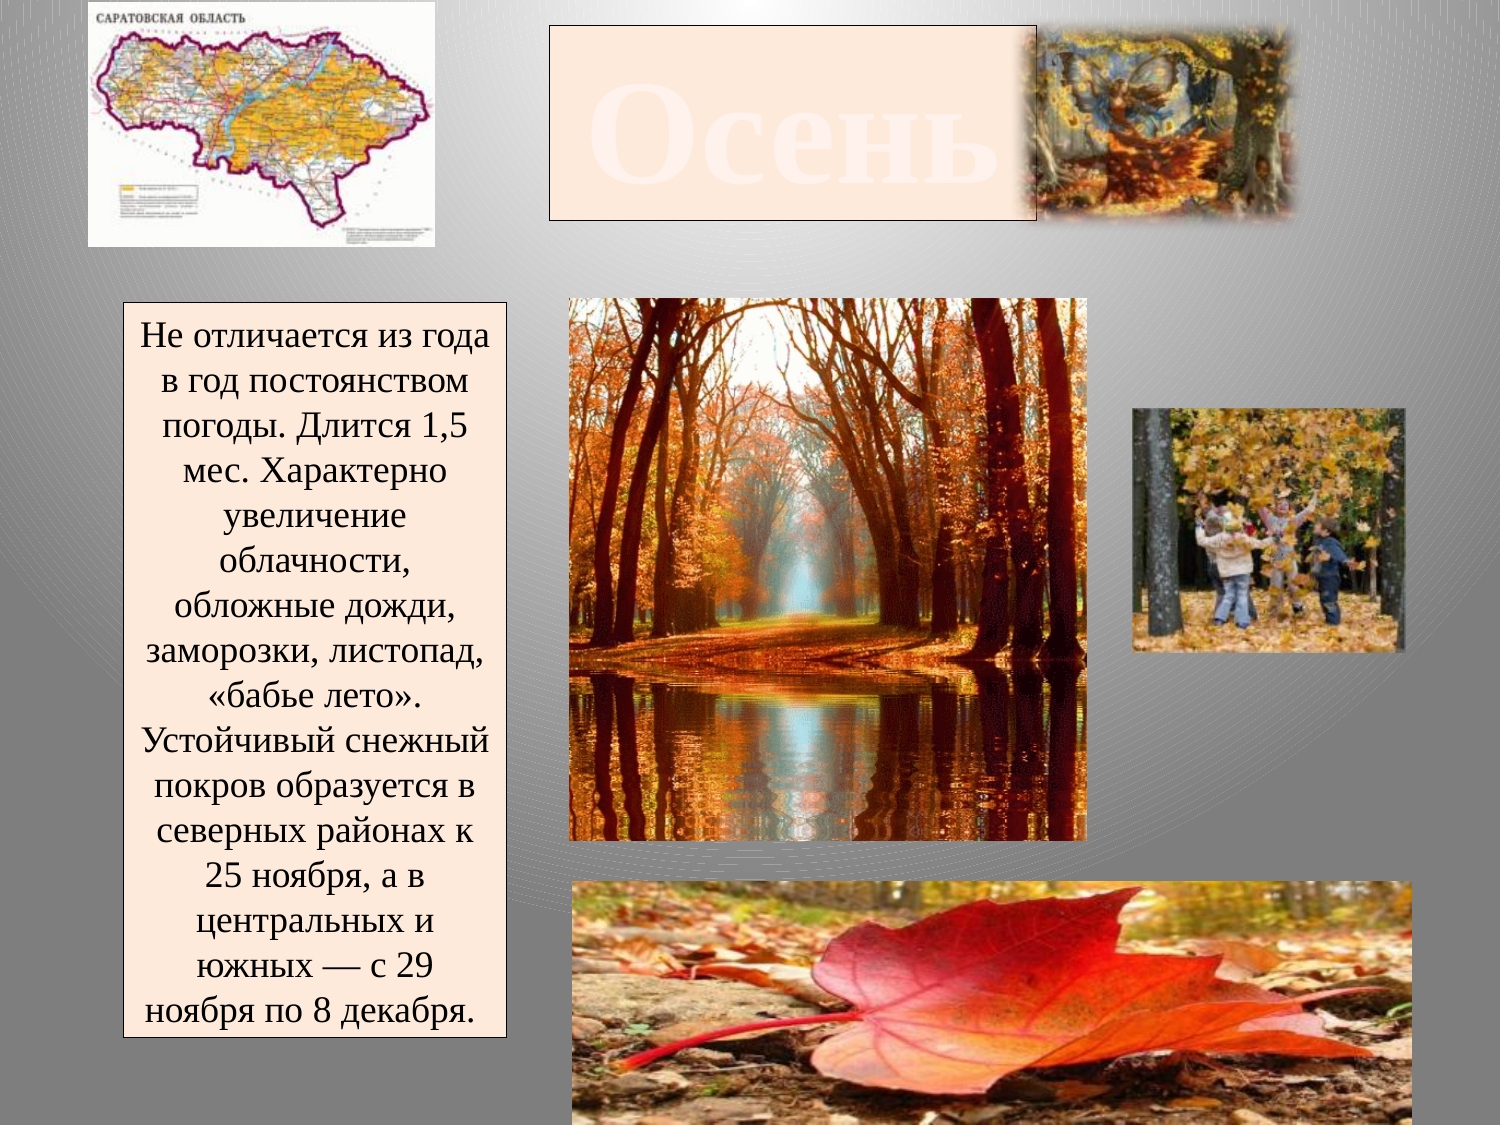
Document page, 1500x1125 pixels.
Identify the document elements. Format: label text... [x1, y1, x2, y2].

picture [88, 1, 435, 247]
picture [1132, 408, 1406, 653]
picture [1009, 15, 1307, 233]
text_box Осень [549, 25, 1004, 221]
text_box Не отличается из года в год постоянством погоды. Длится 1,5 мес. Характерно увеличение облачности, обложные дожди, заморозки, листопад, «бабье лето». Устойчивый снежный покров образуется в северных районах к 25 ноября, а в центральных и южных — с 29 ноября по 8 декабря. [123, 302, 507, 1038]
picture [572, 881, 1412, 1125]
picture [569, 297, 1087, 841]
